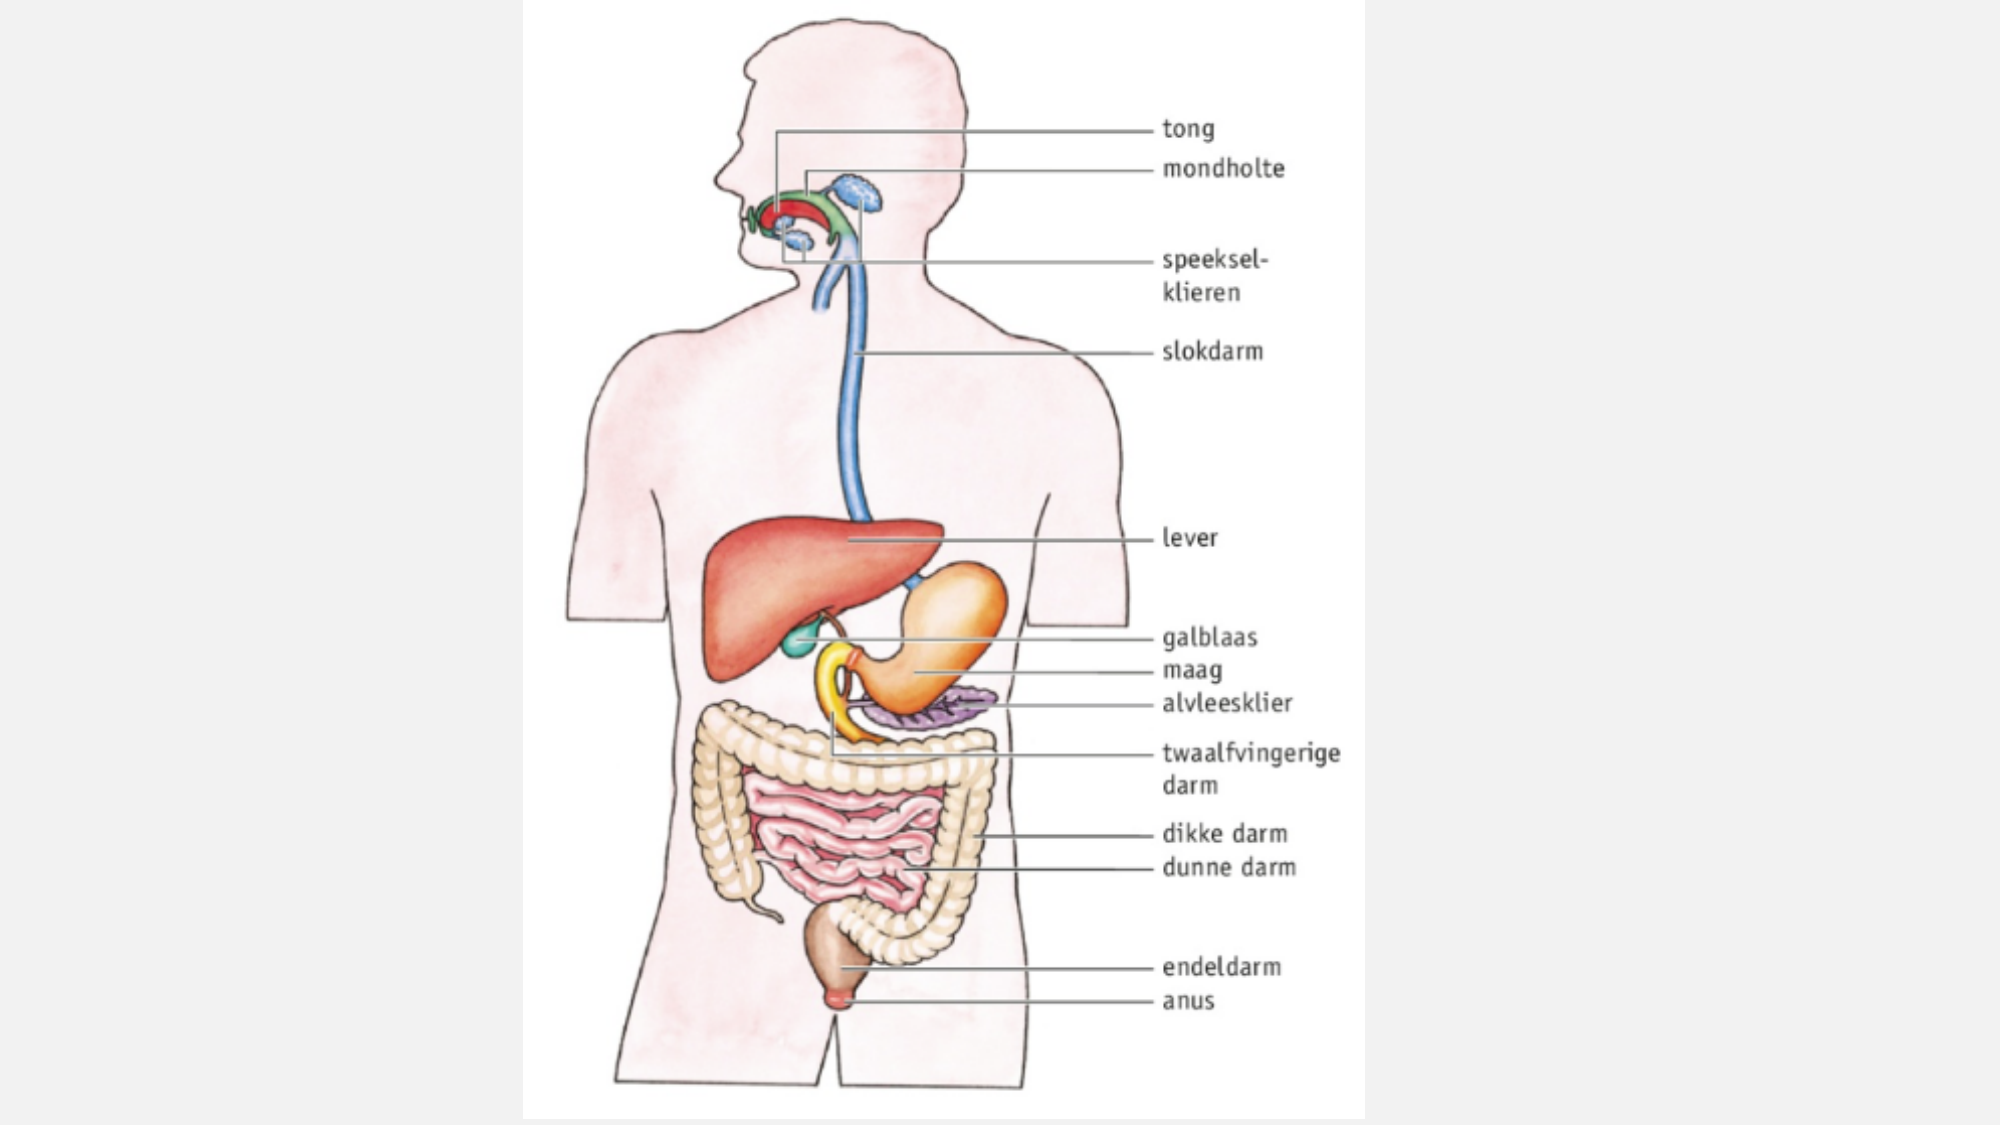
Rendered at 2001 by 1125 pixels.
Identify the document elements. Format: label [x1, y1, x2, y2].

picture [523, 0, 1365, 1119]
